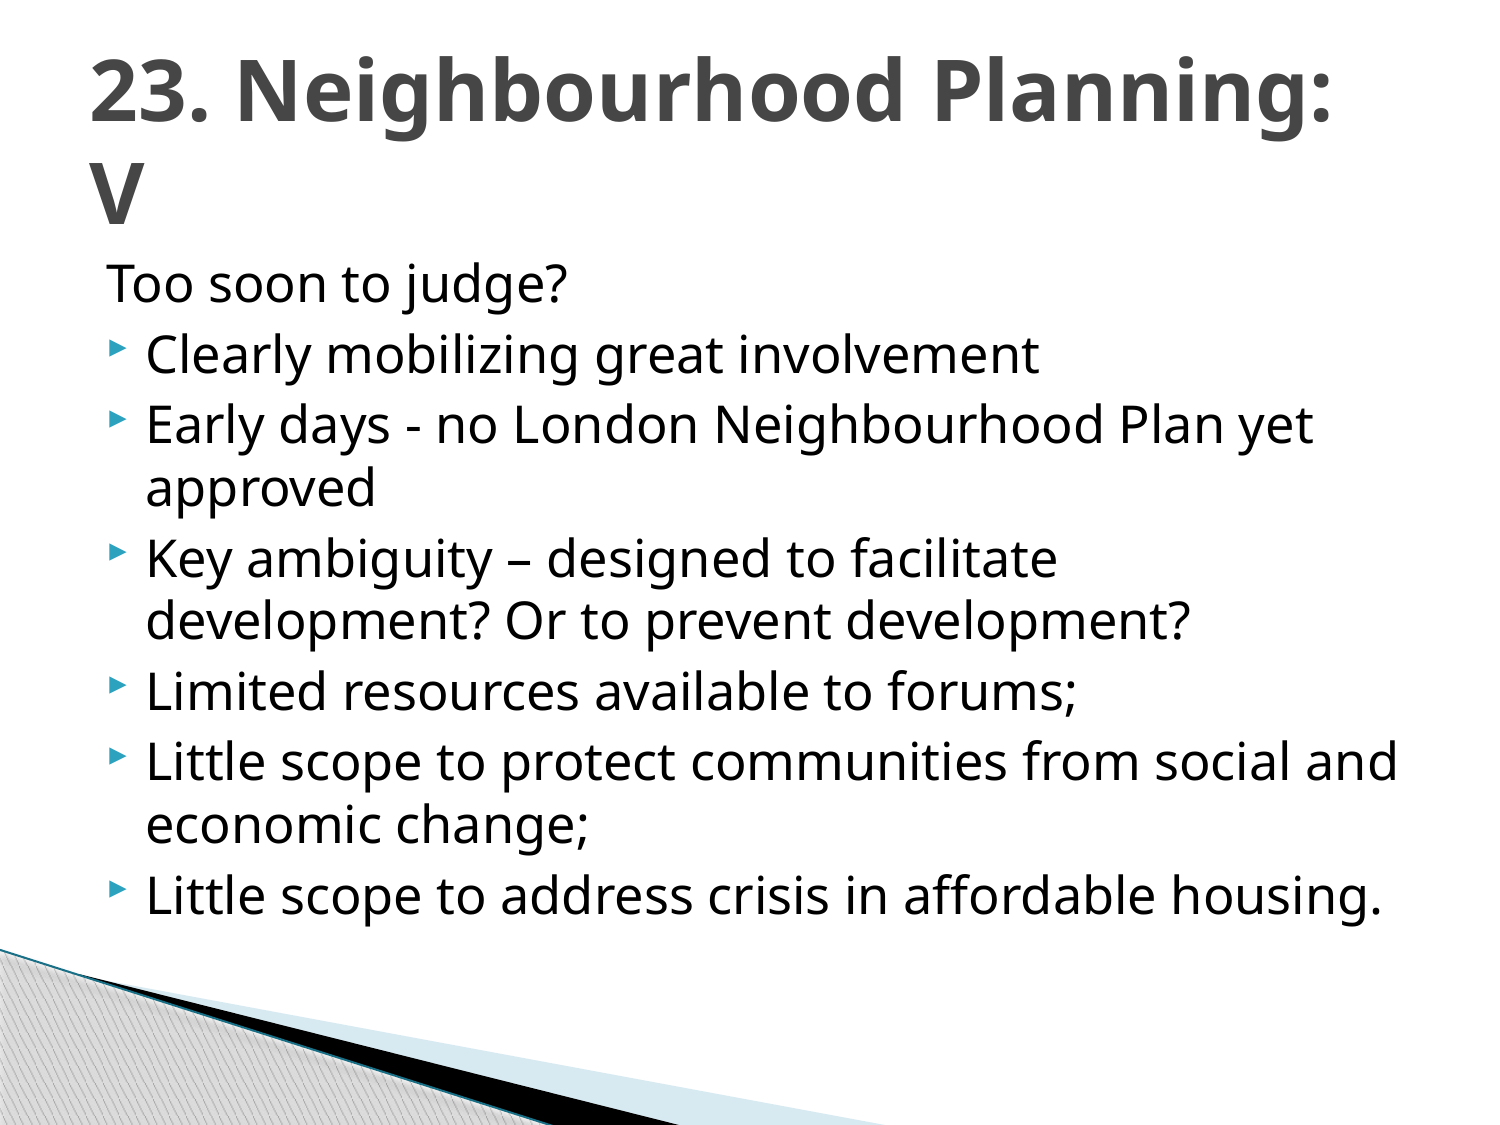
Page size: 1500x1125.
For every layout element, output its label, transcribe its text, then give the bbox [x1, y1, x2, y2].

list Too soon to judge? Clearly mobilizing great involvement Early days - no London Neighbourhood Plan yet approved Key ambiguity – designed to facilitate development? Or to prevent development? Limited resources available to forums; Little scope to protect communities from social and economic change; Little scope to address crisis in affordable housing. [75, 243, 1425, 986]
title 23. Neighbourhood Planning: V [75, 45, 1425, 233]
